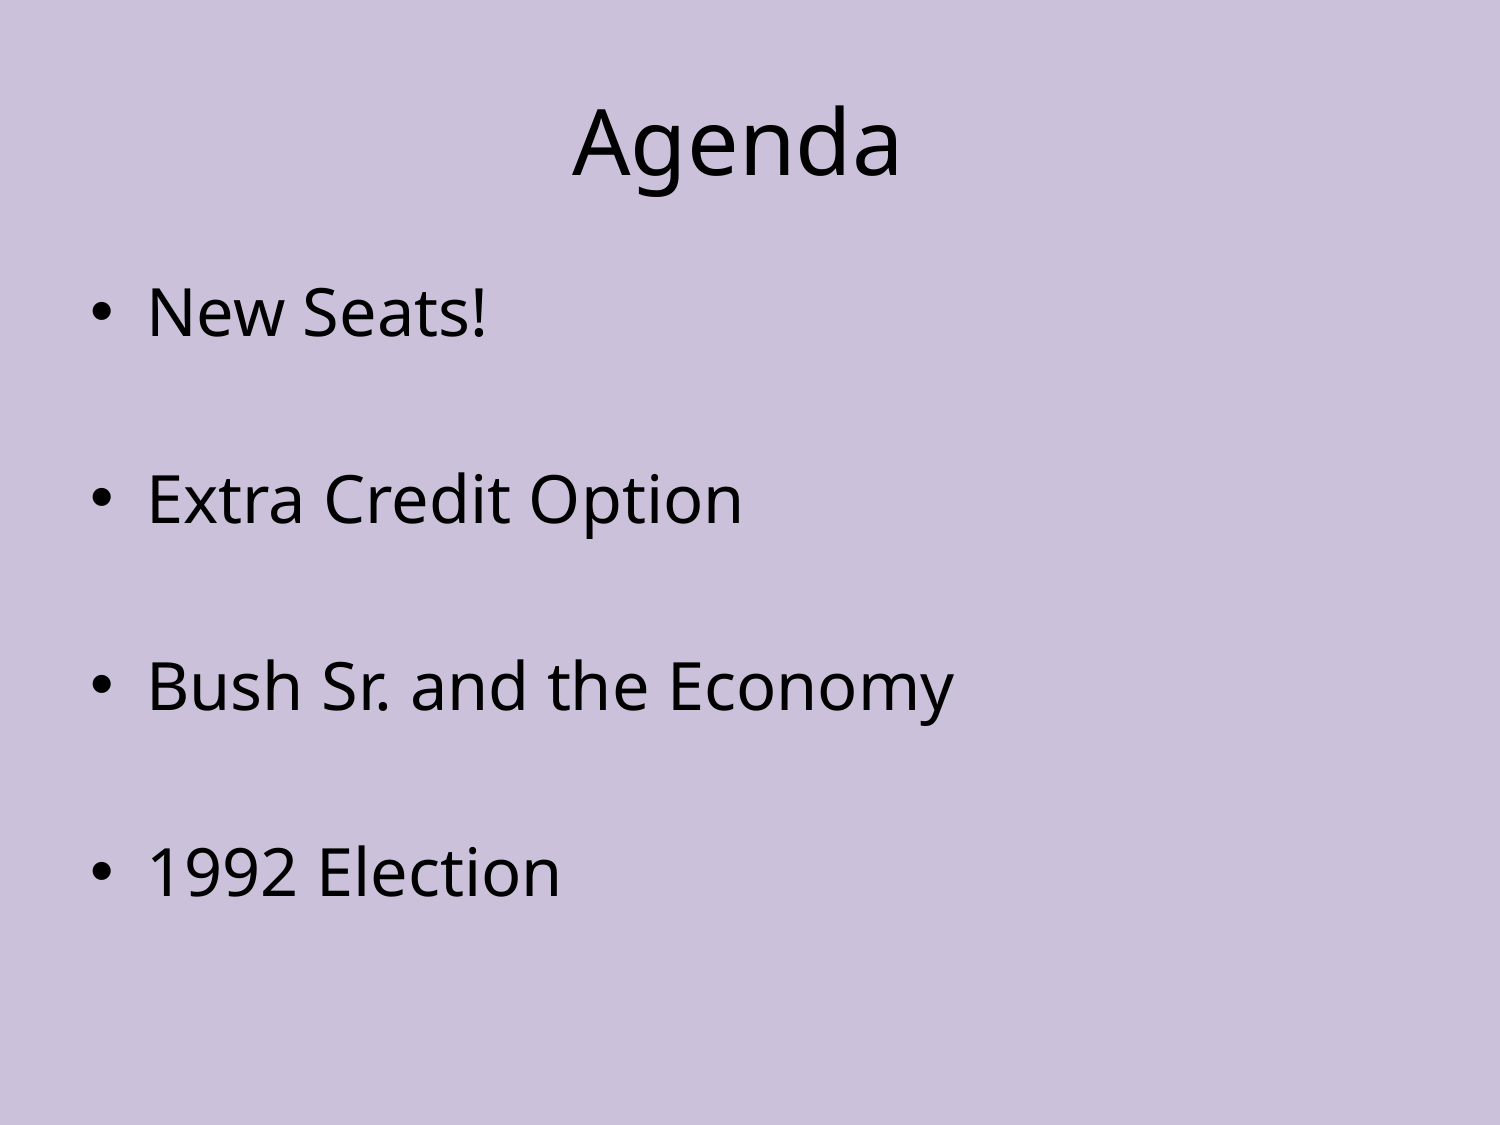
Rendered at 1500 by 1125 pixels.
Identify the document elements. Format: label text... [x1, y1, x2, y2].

title Agenda [75, 45, 1425, 233]
list New Seats! Extra Credit Option Bush Sr. and the Economy 1992 Election [75, 262, 1425, 1005]
